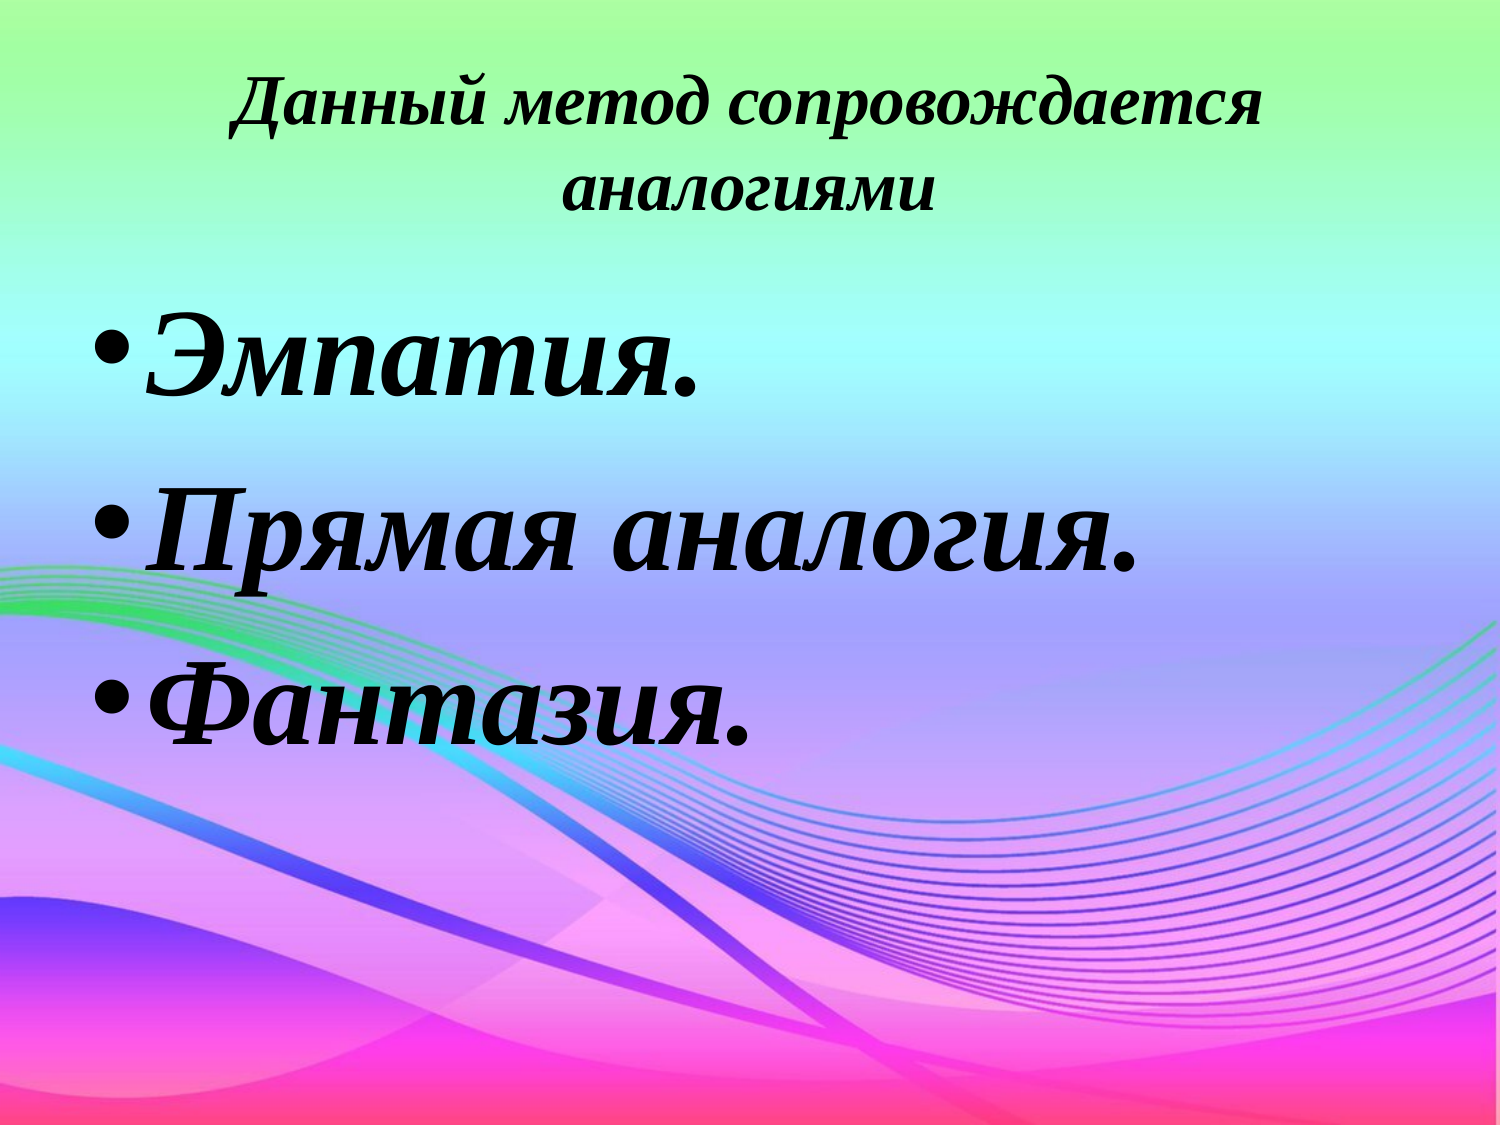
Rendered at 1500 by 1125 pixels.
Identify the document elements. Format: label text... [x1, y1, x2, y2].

picture [0, 0, 1500, 1125]
list Эмпатия. Прямая аналогия. Фантазия. [75, 262, 1425, 1005]
title Данный метод сопровождается аналогиями [75, 45, 1425, 233]
